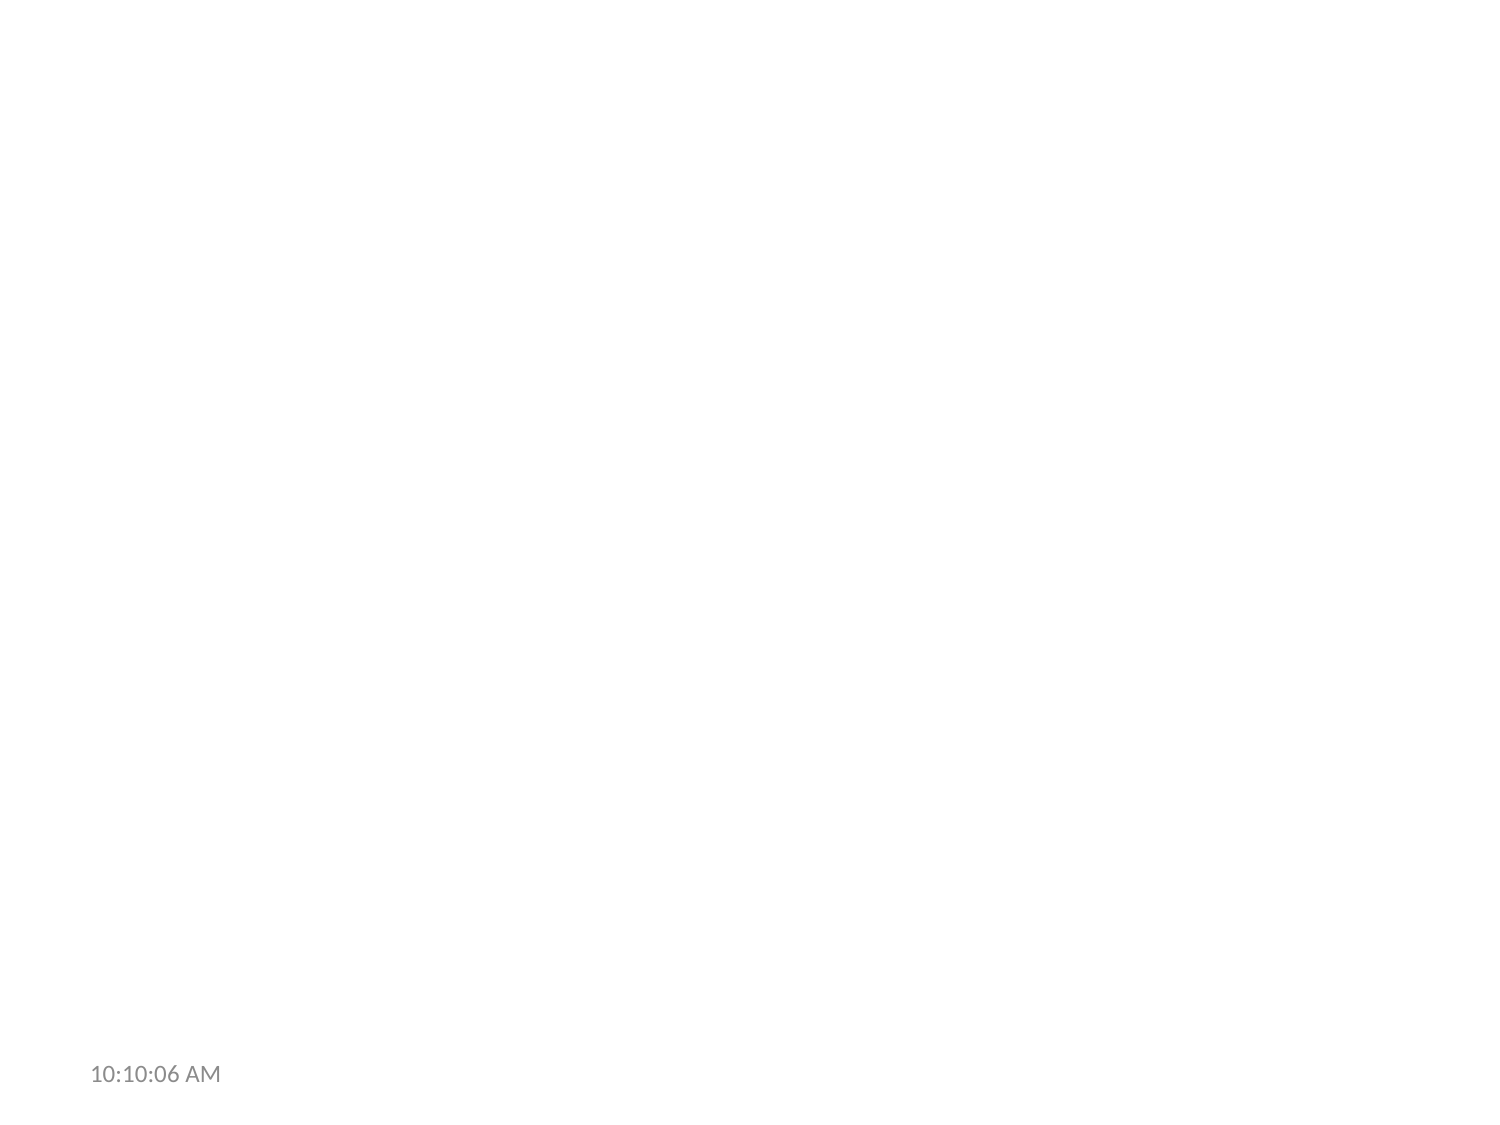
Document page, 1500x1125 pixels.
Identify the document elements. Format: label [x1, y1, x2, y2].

slide_number [75, 1042, 425, 1103]
